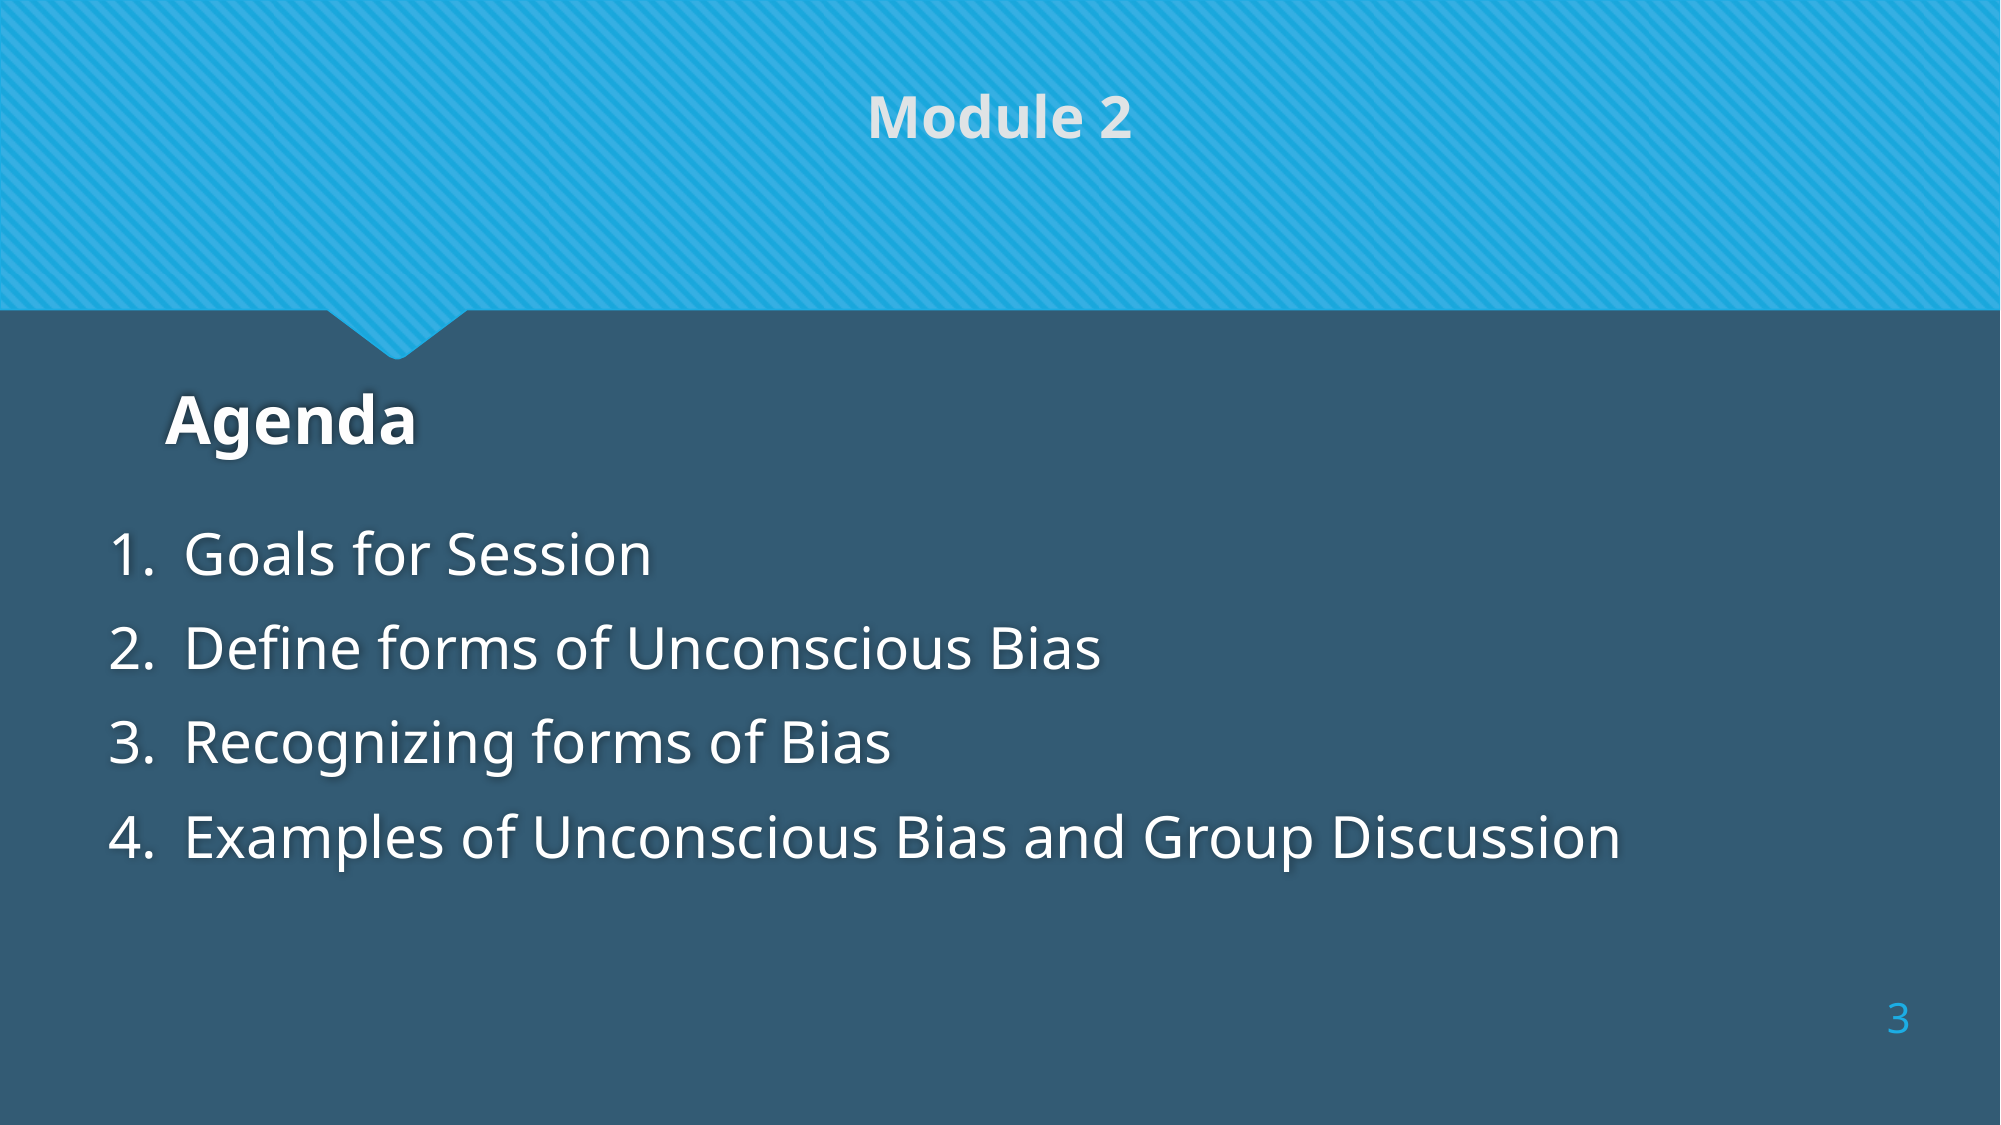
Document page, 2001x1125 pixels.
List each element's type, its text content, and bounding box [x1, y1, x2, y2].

title Agenda [150, 338, 673, 466]
slide_number 3 [1751, 970, 1926, 1051]
list Goals for Session Define forms of Unconscious Bias Recognizing forms of Bias Examples of Unconscious Bias and Group Discussion [93, 509, 1679, 972]
text_box Module 2 [473, 0, 1526, 142]
